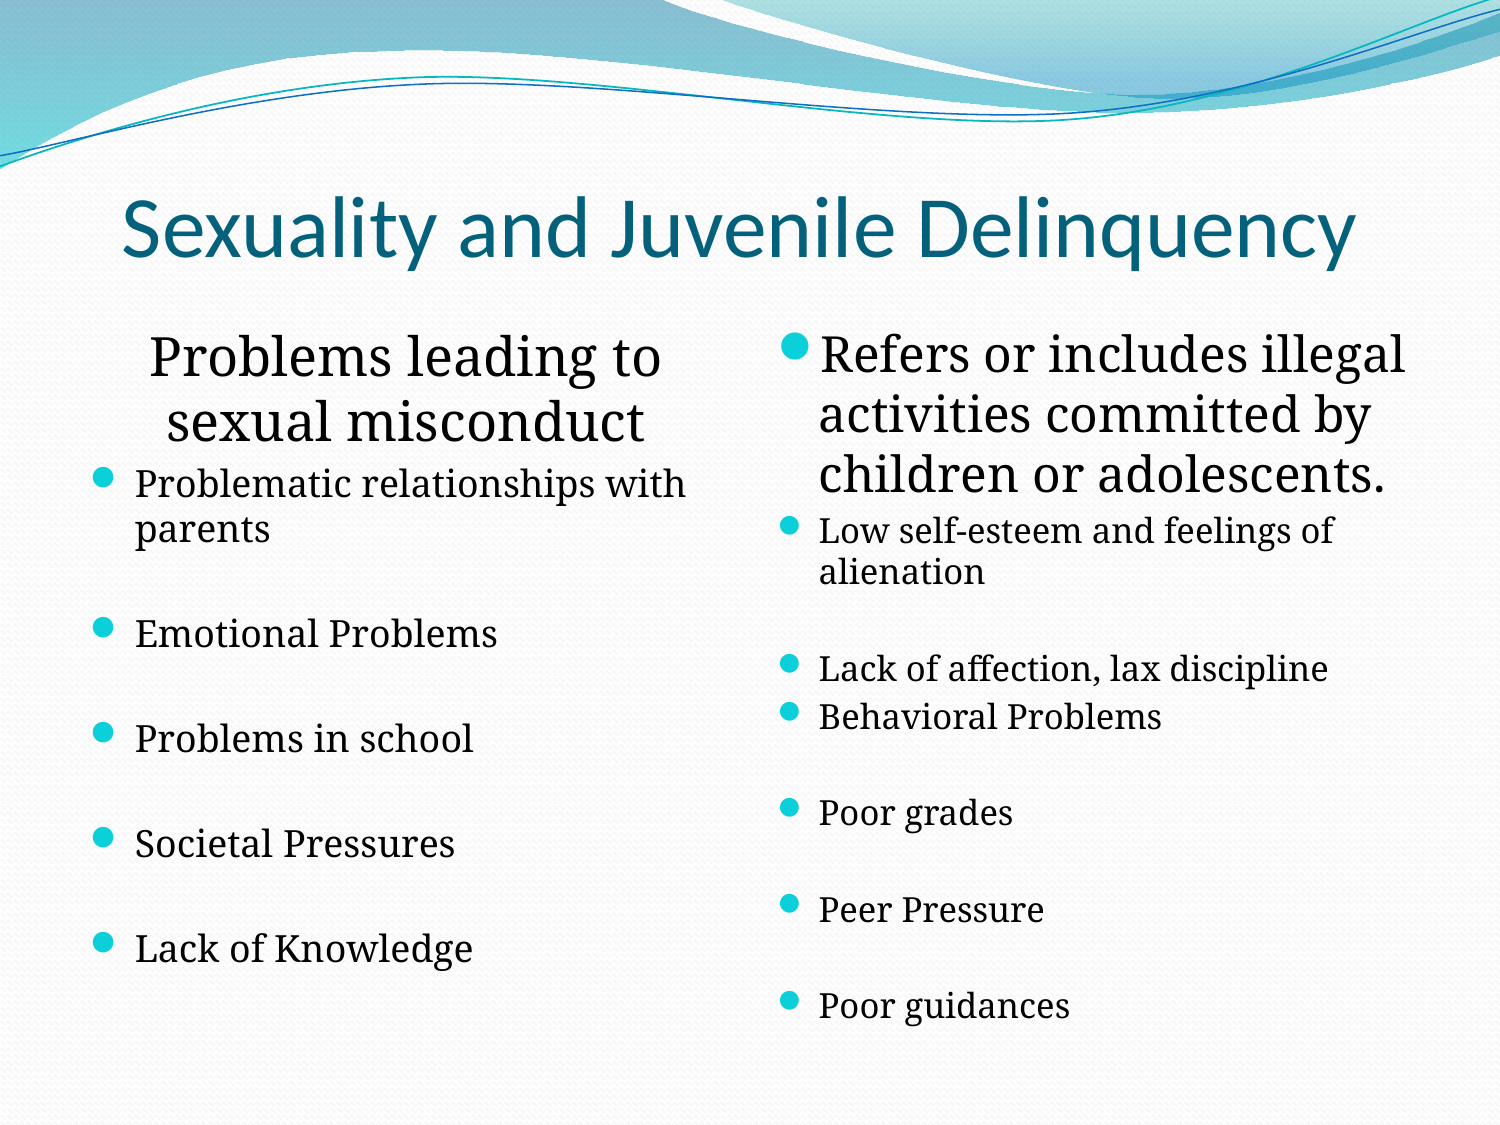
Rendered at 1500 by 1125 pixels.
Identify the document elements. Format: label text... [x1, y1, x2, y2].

list Refers or includes illegal activities committed by children or adolescents. Low self-esteem and feelings of alienation Lack of affection, lax discipline Behavioral Problems Poor grades Peer Pressure Poor guidances [762, 314, 1425, 1043]
title Sexuality and Juvenile Delinquency [75, 87, 1425, 275]
list Problems leading to sexual misconduct Problematic relationships with parents Emotional Problems Problems in school Societal Pressures Lack of Knowledge [75, 314, 738, 1043]
